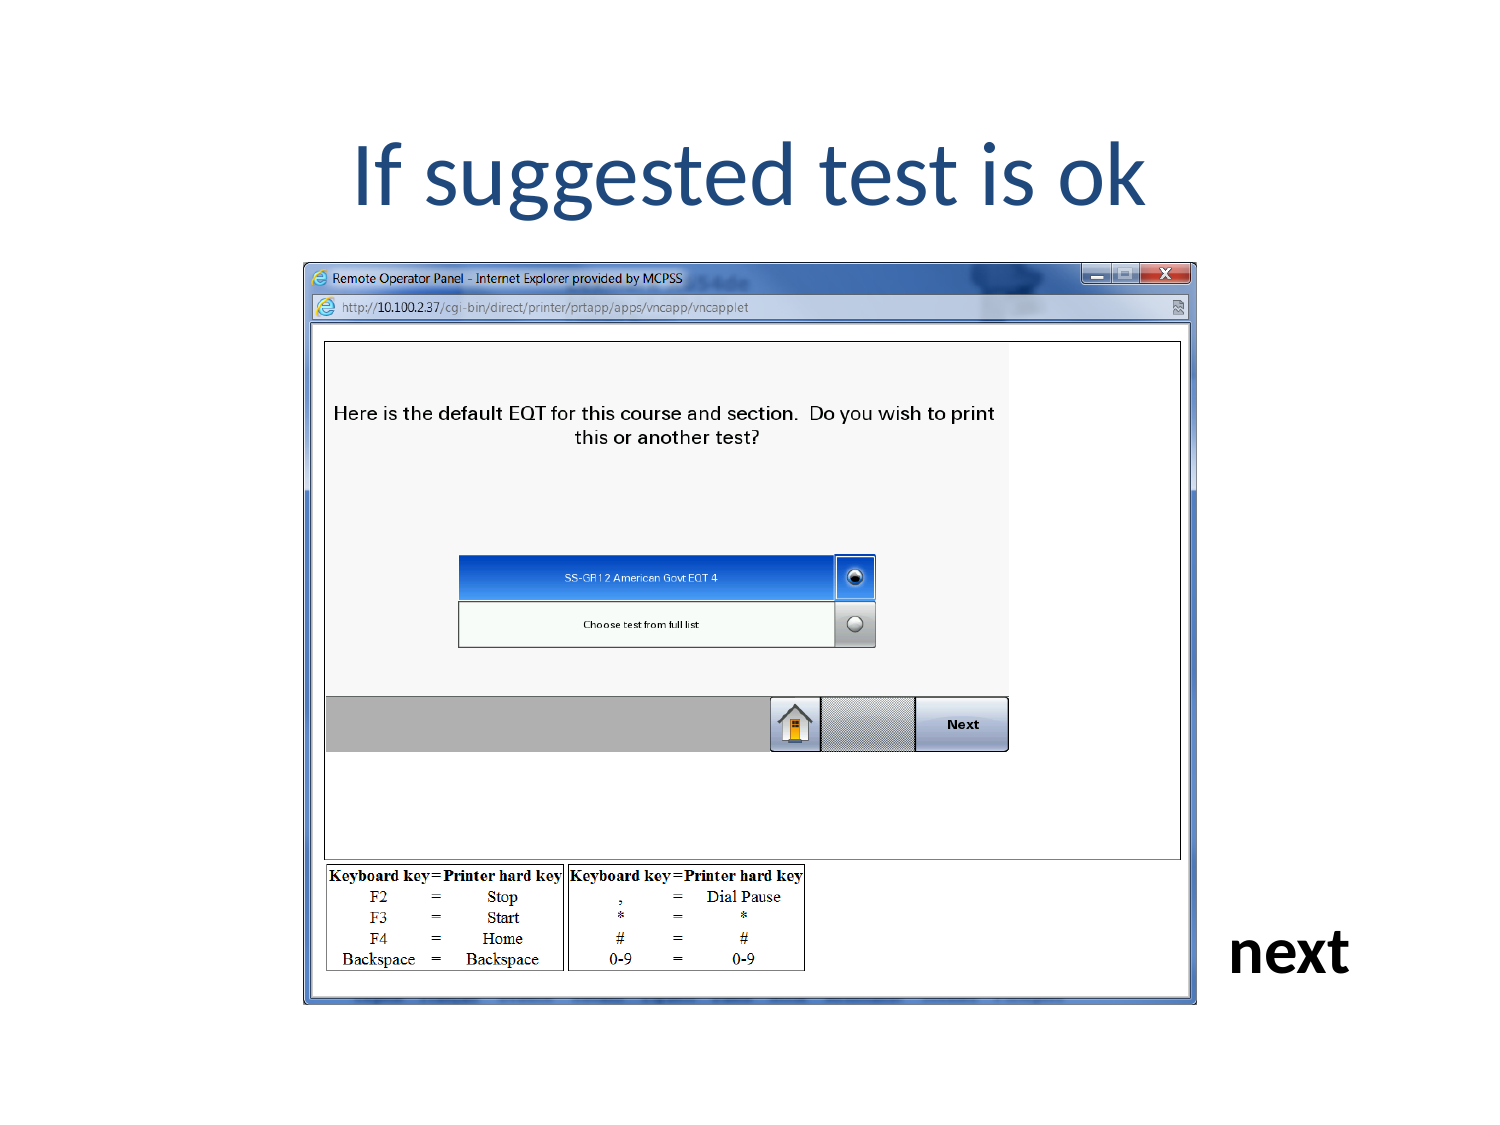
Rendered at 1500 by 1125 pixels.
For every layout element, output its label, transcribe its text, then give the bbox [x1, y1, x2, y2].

text_box next [1213, 899, 1366, 995]
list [303, 262, 1197, 1006]
title If suggested test is ok [75, 75, 1425, 263]
